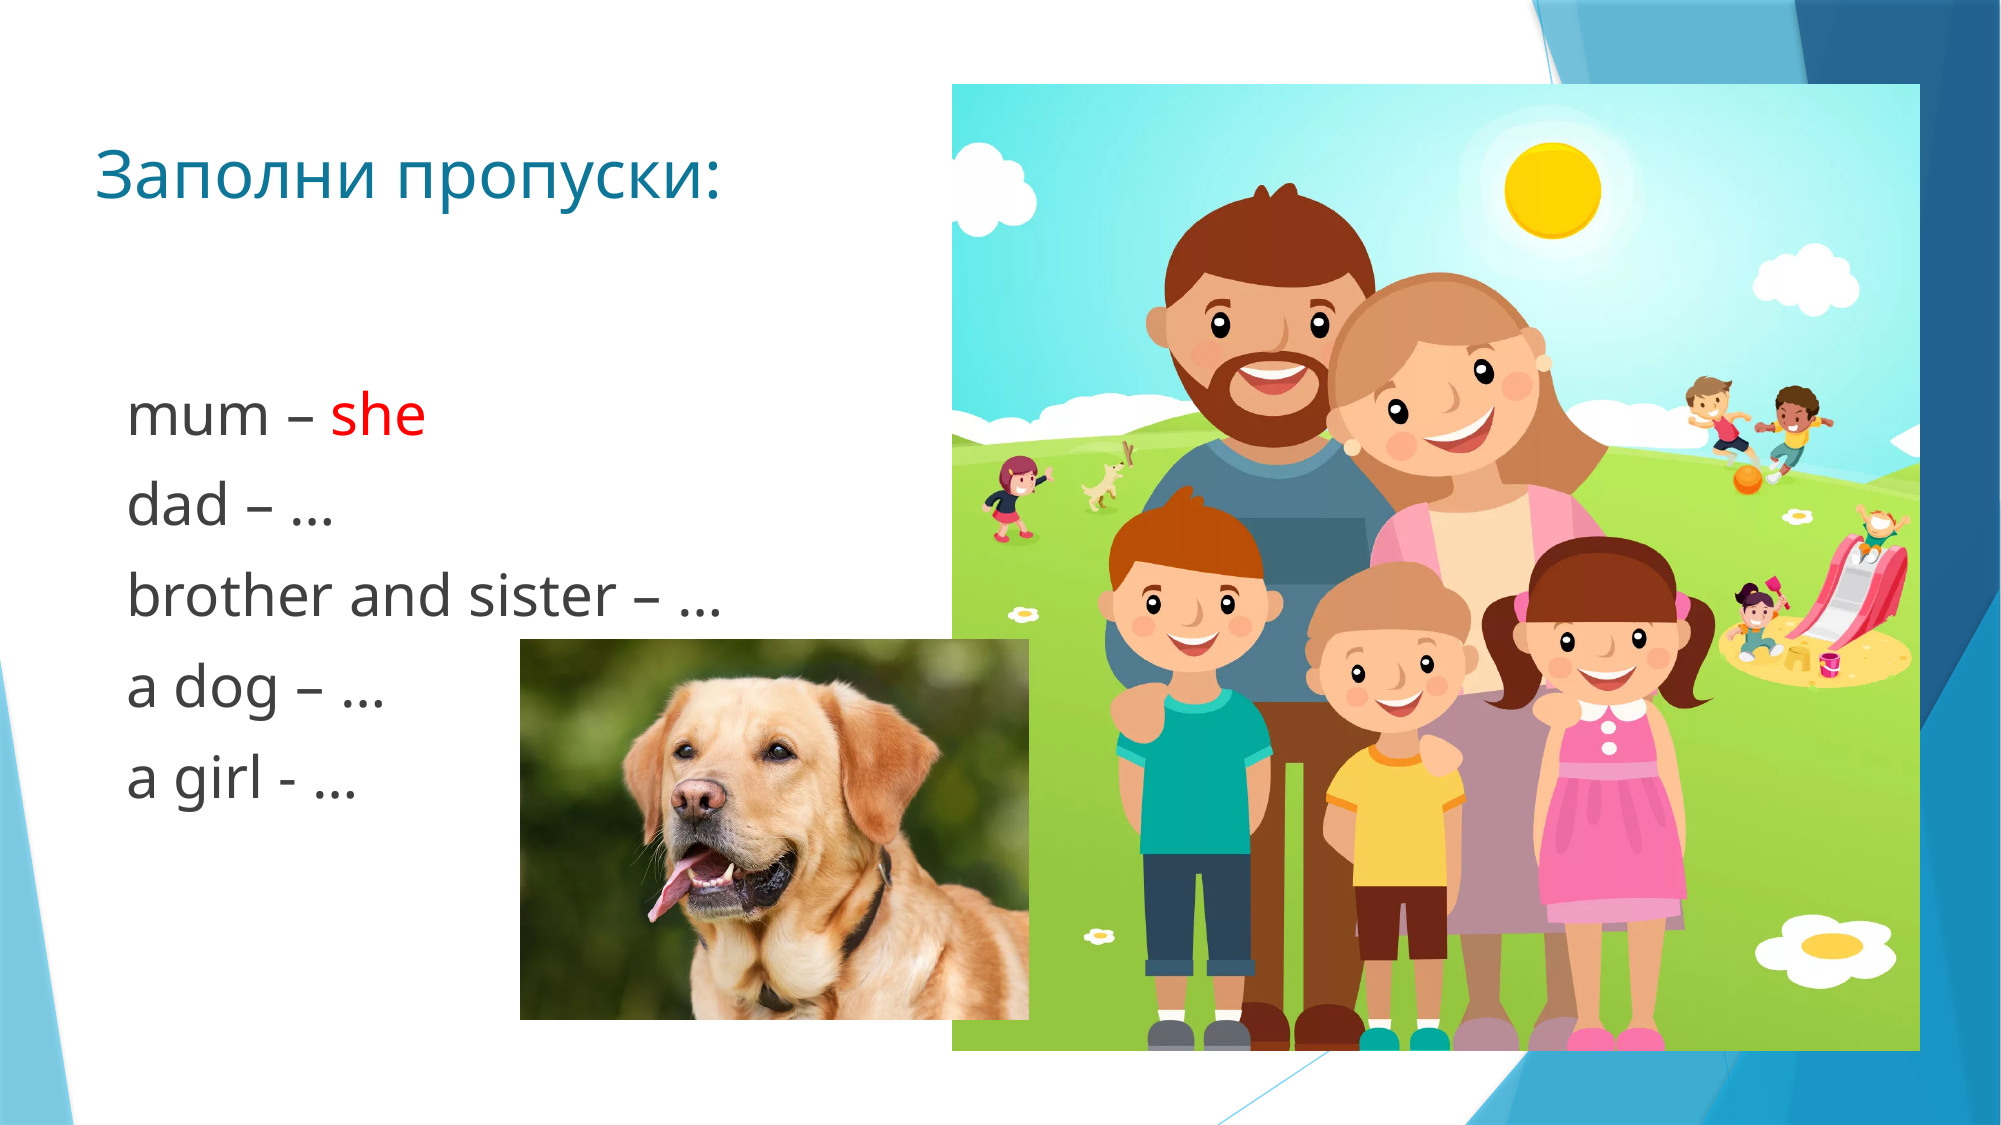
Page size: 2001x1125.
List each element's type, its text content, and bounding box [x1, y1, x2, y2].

list mum – she dad – … brother and sister – … a dog – … a girl - … [111, 369, 933, 813]
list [952, 83, 1920, 1052]
picture [520, 638, 1029, 1021]
title Заполни пропуски: [80, 84, 744, 220]
